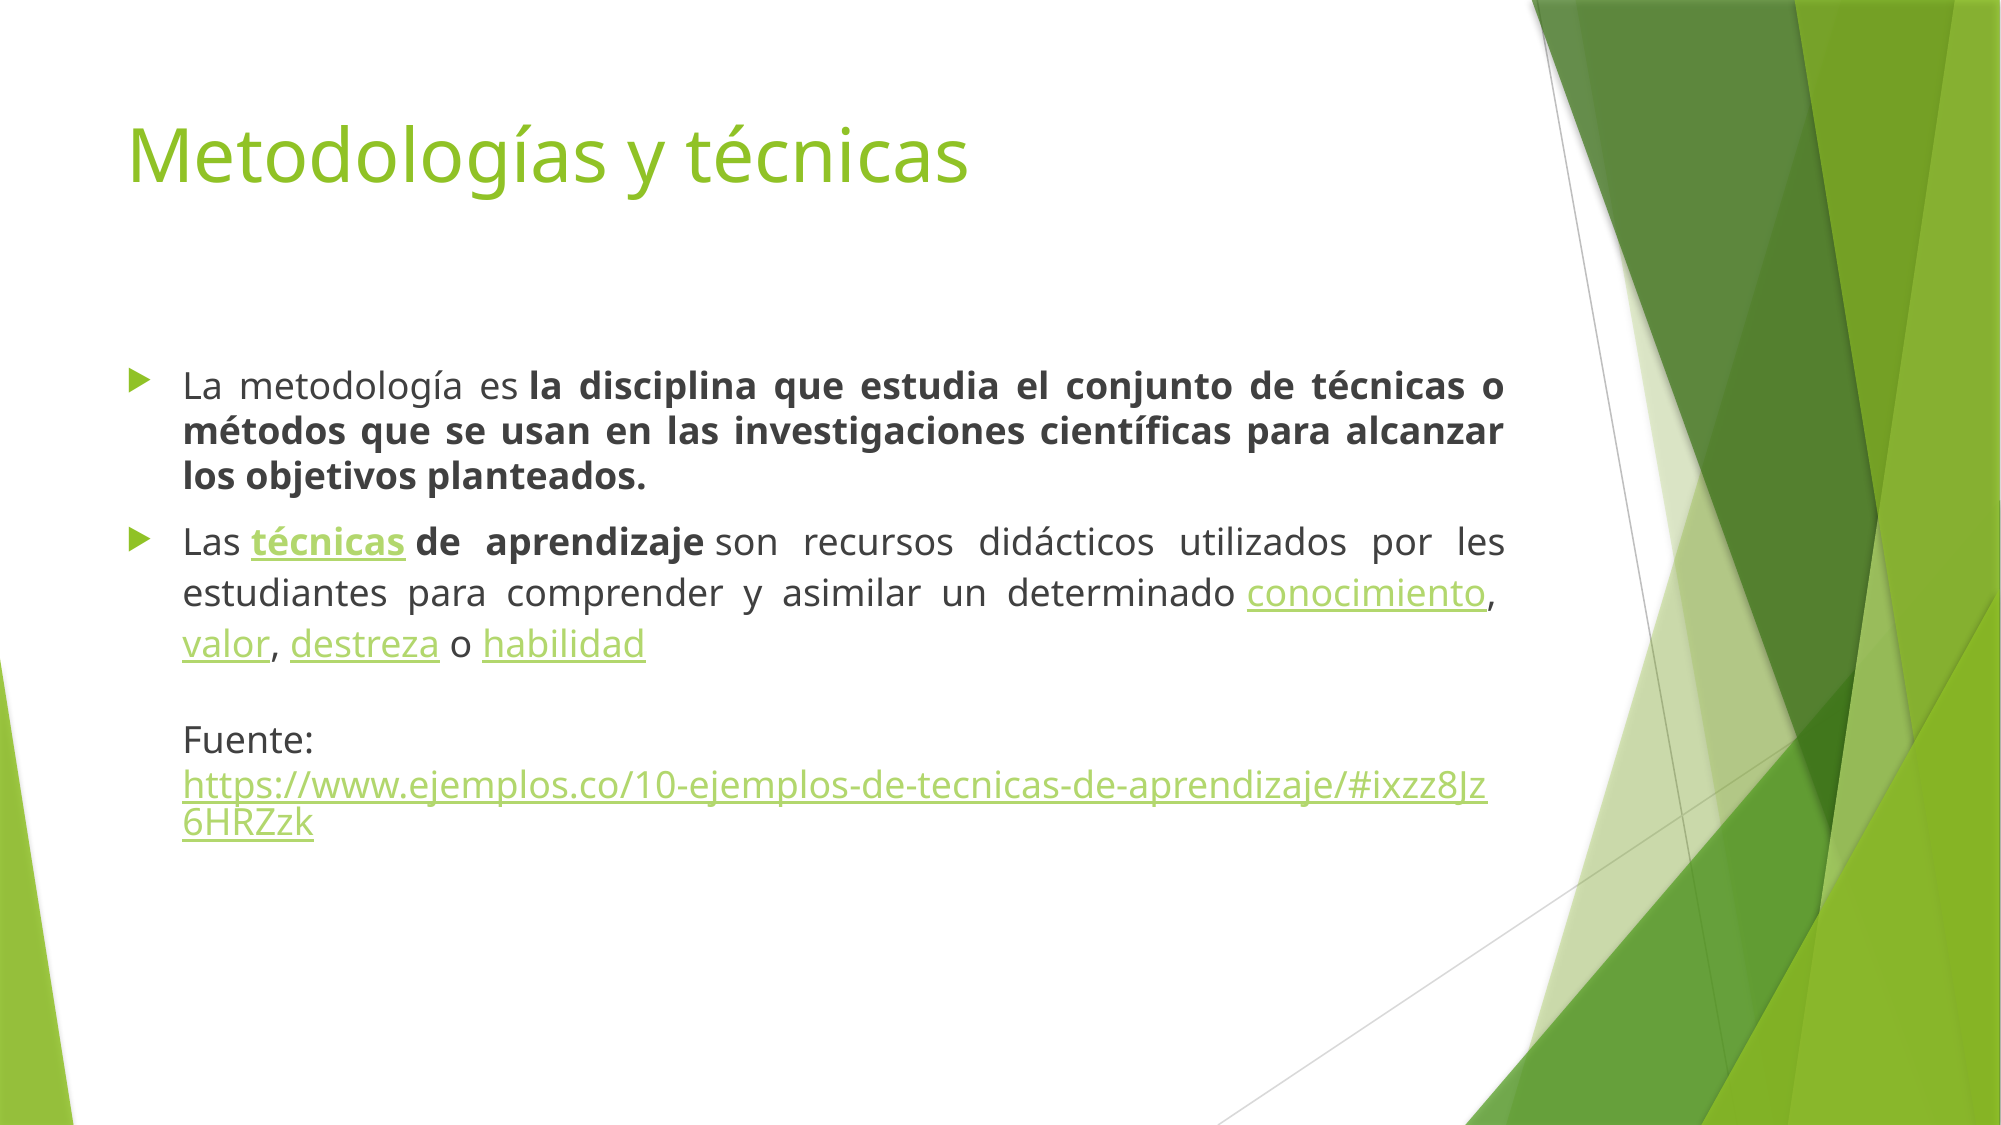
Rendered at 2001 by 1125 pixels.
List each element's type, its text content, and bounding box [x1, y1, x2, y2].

title Metodologías y técnicas [111, 99, 1522, 317]
list La metodología es la disciplina que estudia el conjunto de técnicas o métodos que se usan en las investigaciones científicas para alcanzar los objetivos planteados. Las técnicas de aprendizaje son recursos didácticos utilizados por les estudiantes para comprender y asimilar un determinado conocimiento, valor, destreza o habilidad Fuente: https://www.ejemplos.co/10-ejemplos-de-tecnicas-de-aprendizaje/#ixzz8Jz6HRZzk [111, 354, 1522, 992]
